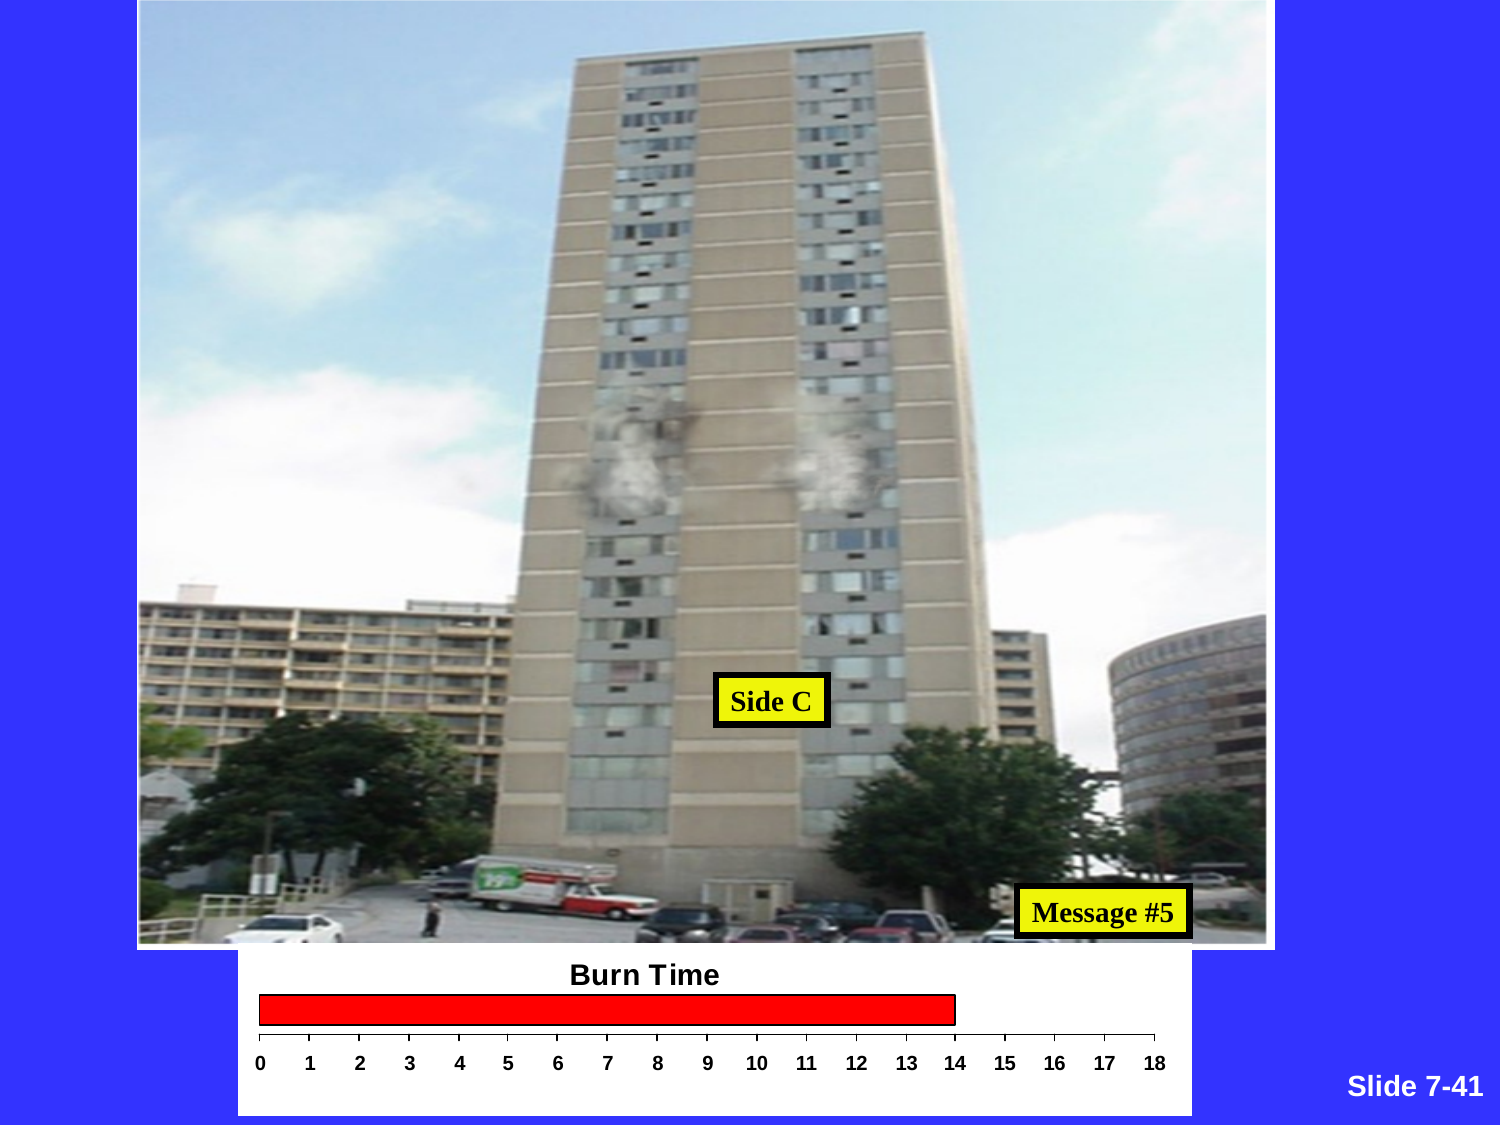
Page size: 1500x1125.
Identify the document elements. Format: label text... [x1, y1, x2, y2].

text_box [237, 942, 1193, 1117]
slide_number Slide 7-183 [1191, 1059, 1500, 1125]
picture [137, 0, 1276, 951]
